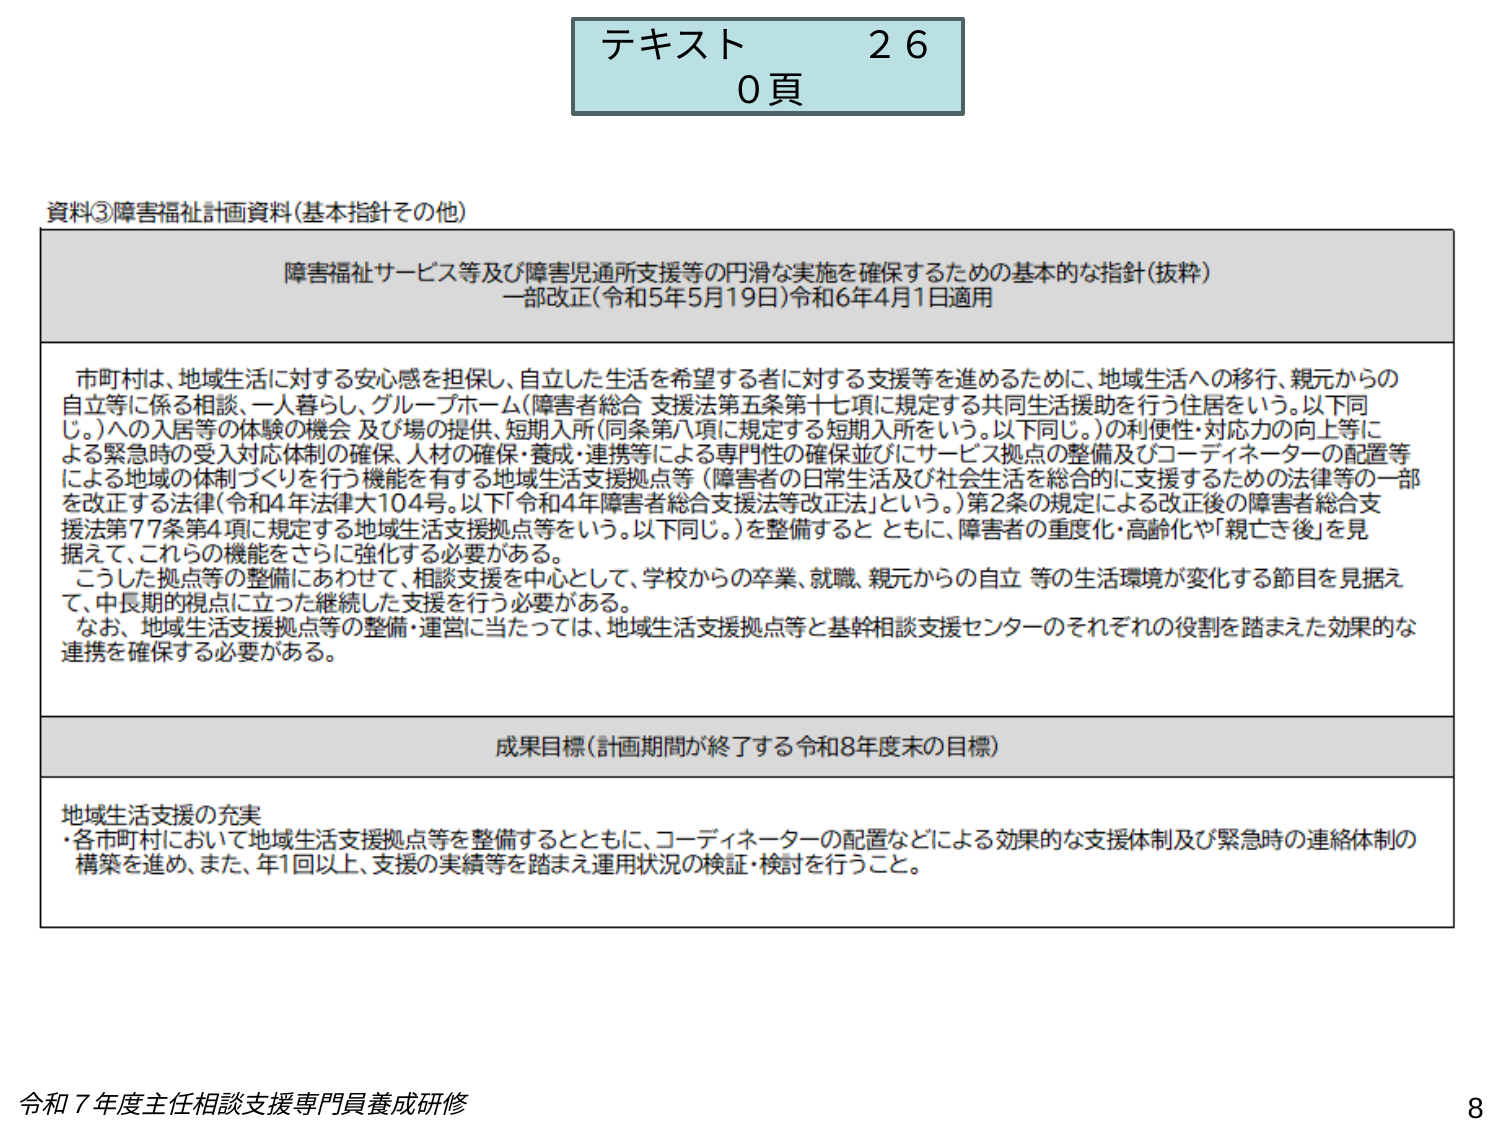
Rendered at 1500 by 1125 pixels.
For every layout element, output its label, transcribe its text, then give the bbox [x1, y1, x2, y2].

slide_number 8 [1148, 1081, 1499, 1125]
text_box テキスト ２６０頁 [571, 17, 965, 116]
footer 令和７年度主任相談支援専門員養成研修 [1, 1080, 547, 1125]
picture [14, 172, 1486, 953]
